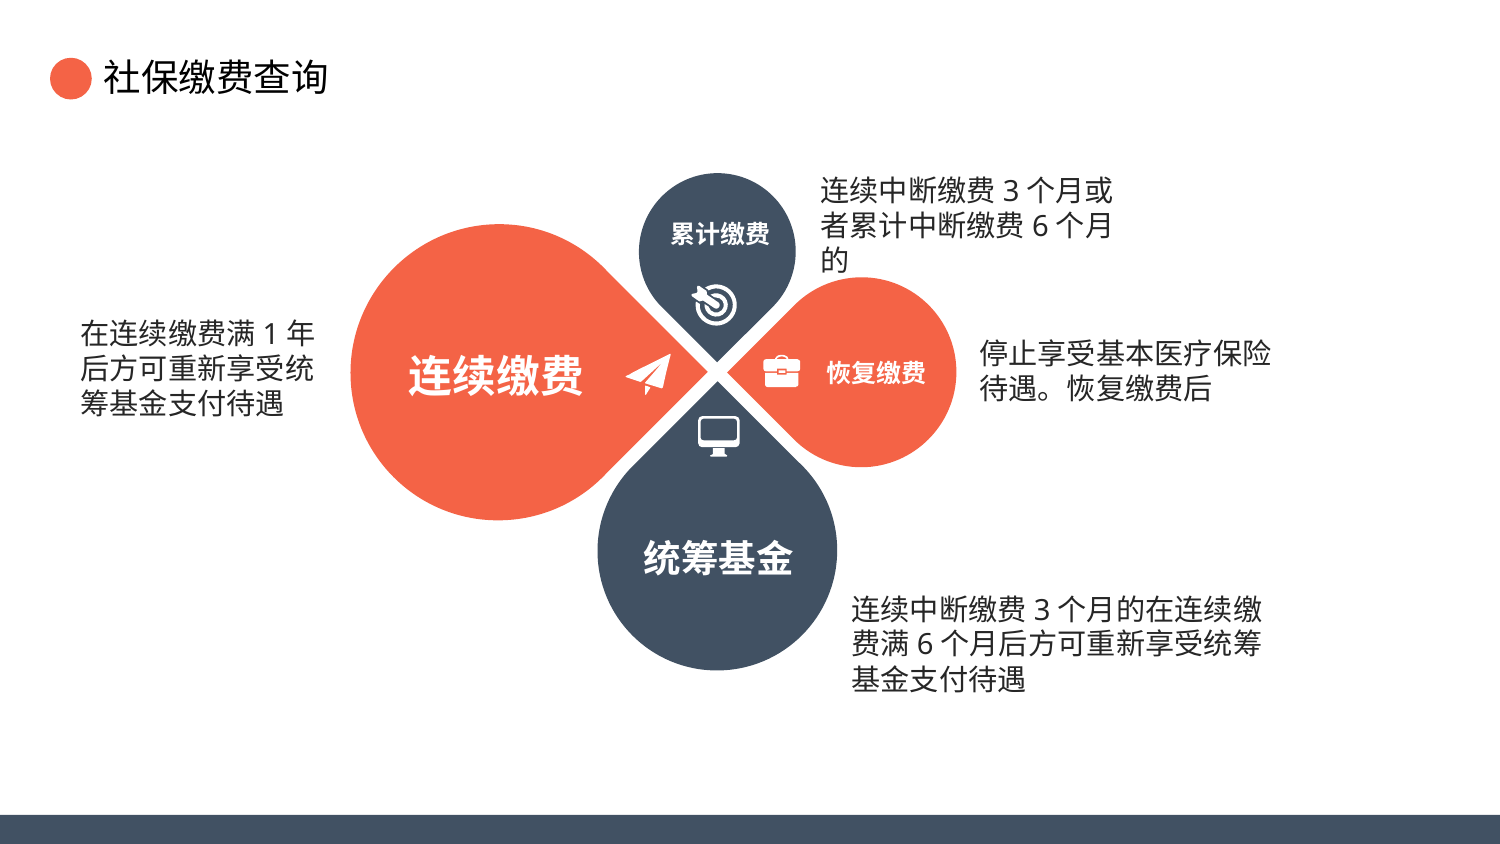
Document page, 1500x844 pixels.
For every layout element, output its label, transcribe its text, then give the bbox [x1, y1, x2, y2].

text_box 连续中断缴费3个月的在连续缴费满6个月后方可重新享受统筹基金支付待遇 [836, 583, 1288, 704]
text_box 连续中断缴费3个月或者累计中断缴费6个月的 [968, 165, 1150, 285]
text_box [333, 164, 968, 685]
text_box 停止享受基本医疗保险待遇。恢复缴费后 [968, 328, 1309, 413]
text_box 在连续缴费满1年后方可重新享受统筹基金支付待遇 [65, 308, 333, 428]
